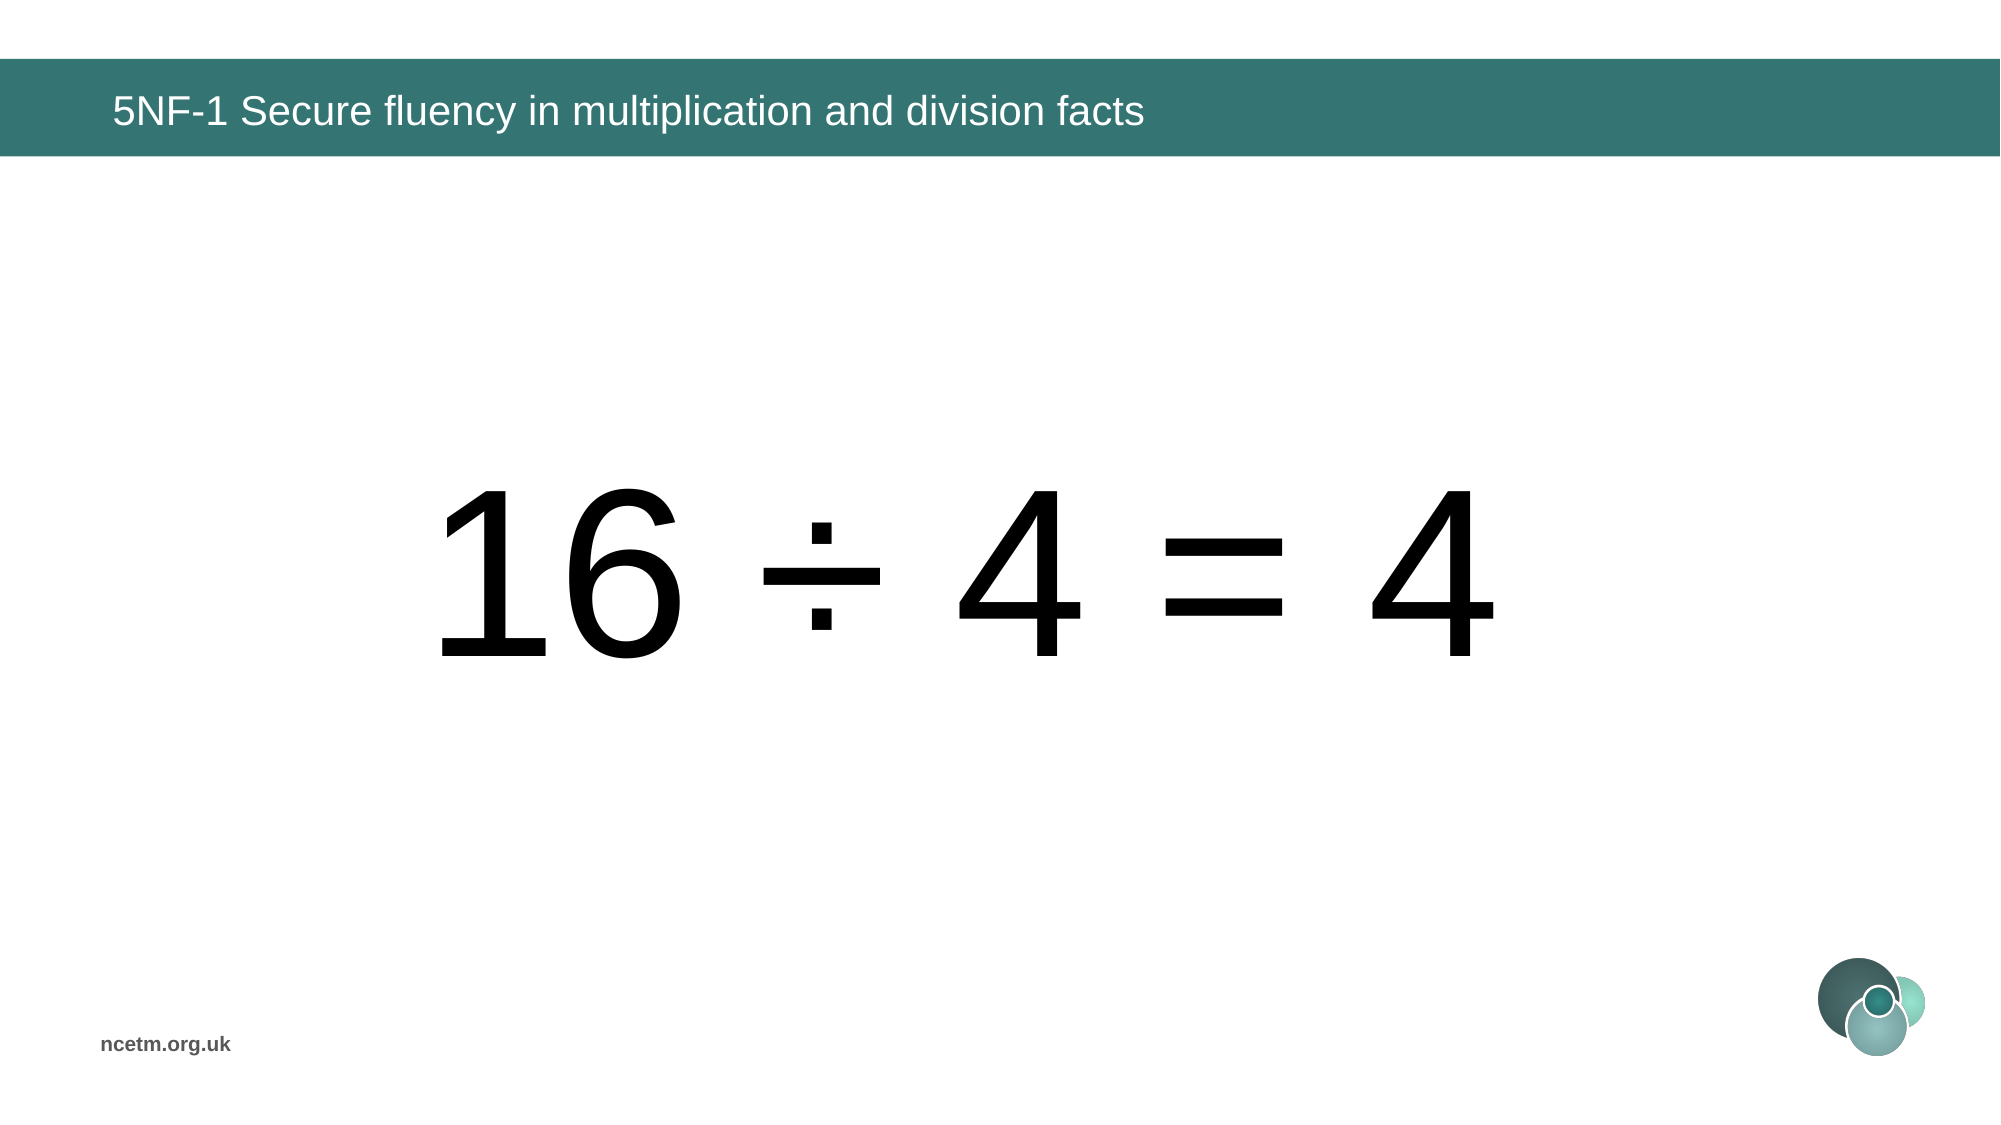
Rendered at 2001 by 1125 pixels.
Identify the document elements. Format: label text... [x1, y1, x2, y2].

picture [1818, 958, 1925, 1056]
text_box 16 ÷ 4 = [409, 409, 1353, 712]
title 5NF-1 Secure fluency in multiplication and division facts [97, 76, 1945, 147]
text_box 4 [1353, 409, 1517, 712]
